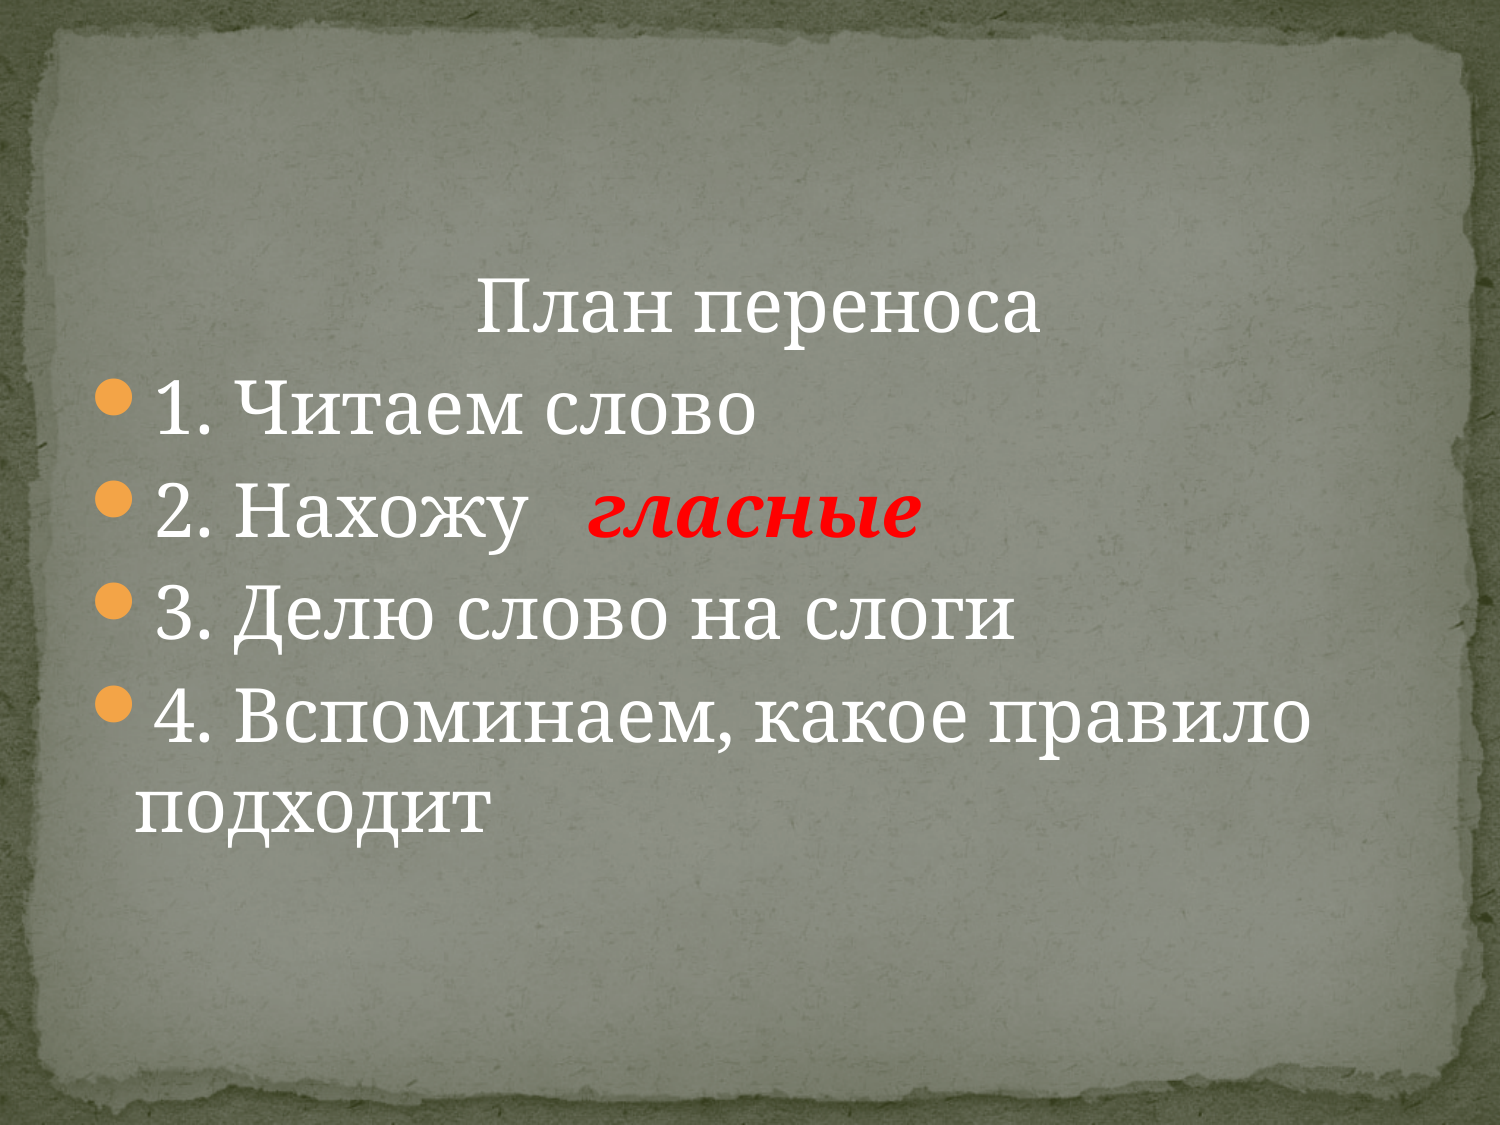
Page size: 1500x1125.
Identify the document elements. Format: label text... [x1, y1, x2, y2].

list План переноса 1. Читаем слово 2. Нахожу гласные 3. Делю слово на слоги 4. Вспоминаем, какое правило подходит [75, 249, 1425, 1000]
